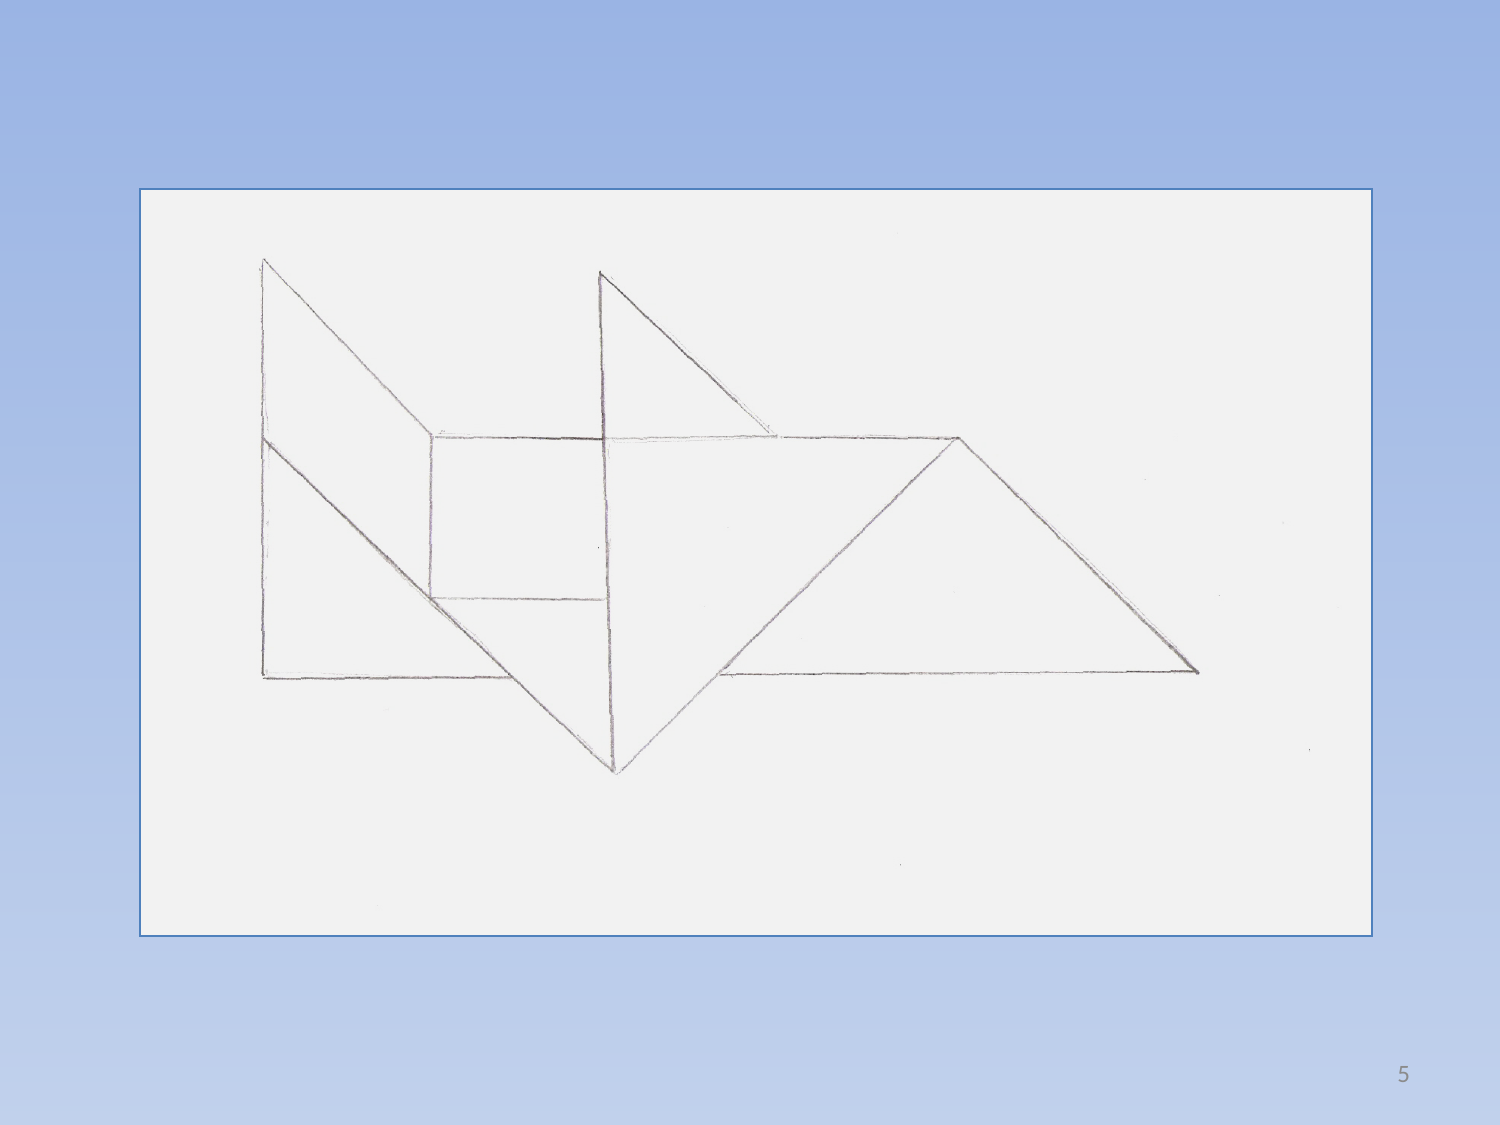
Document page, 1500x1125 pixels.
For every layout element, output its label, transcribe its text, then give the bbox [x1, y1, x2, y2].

slide_number 5 [1074, 1042, 1425, 1103]
picture [140, 189, 1372, 936]
